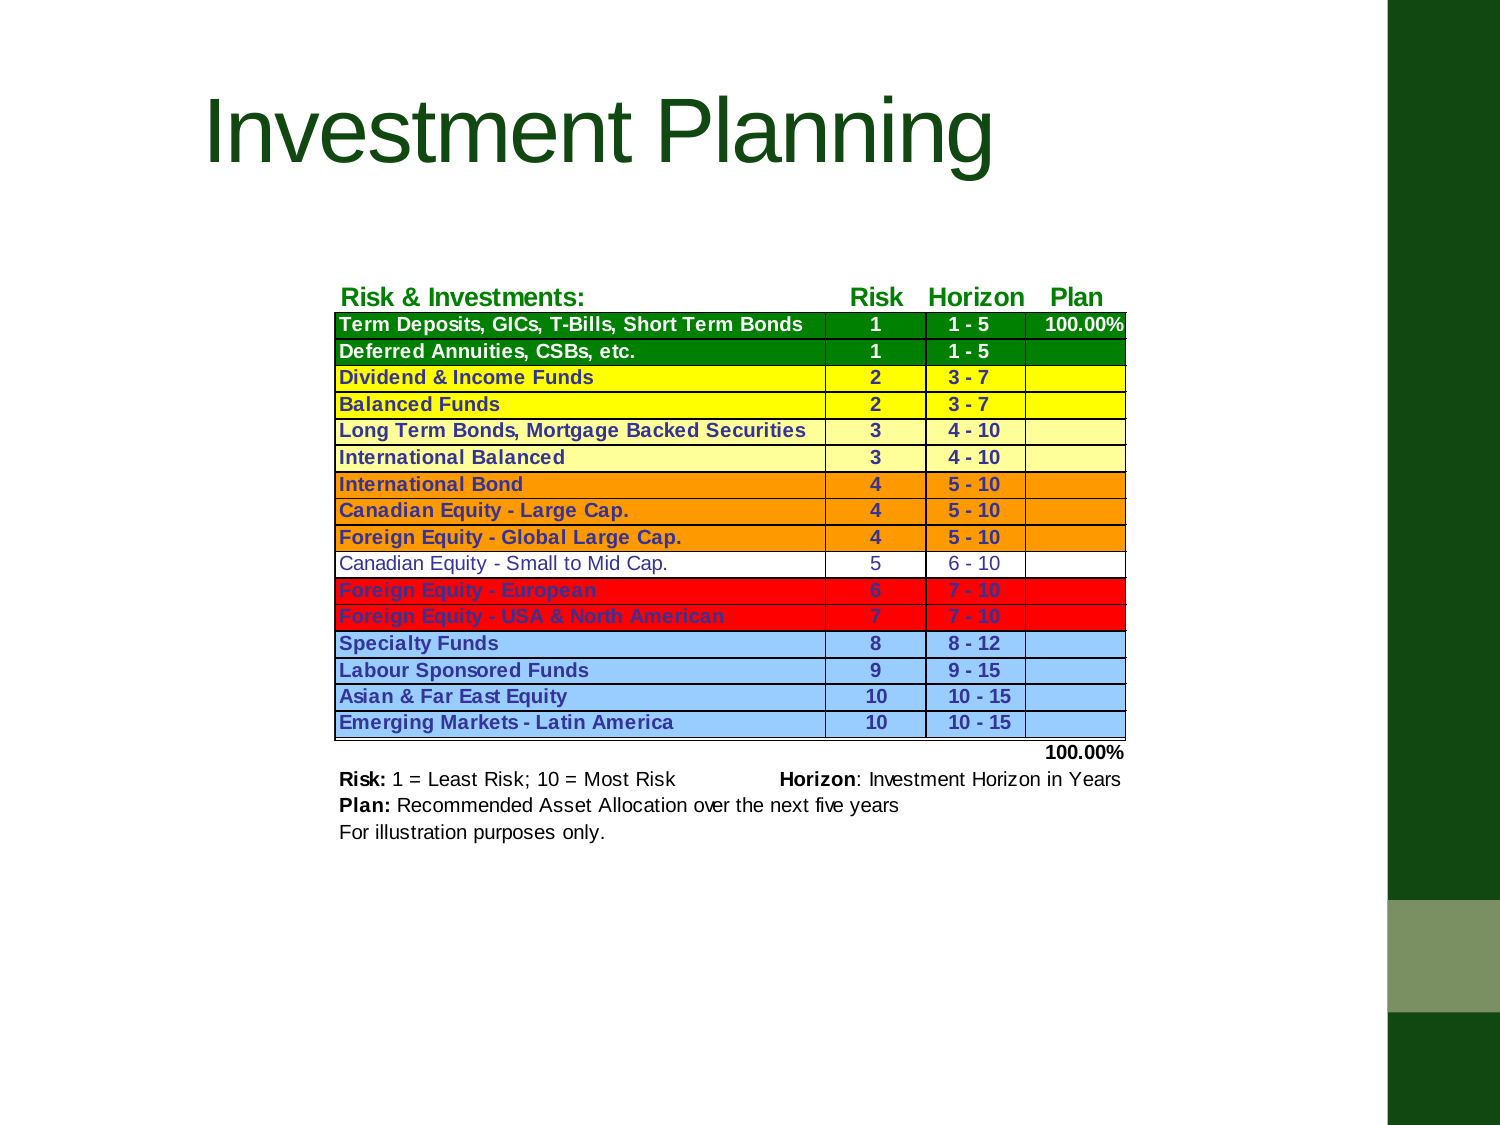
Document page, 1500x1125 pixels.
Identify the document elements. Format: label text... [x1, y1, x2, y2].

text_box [333, 250, 1167, 875]
title Investment Planning [187, 50, 1238, 202]
